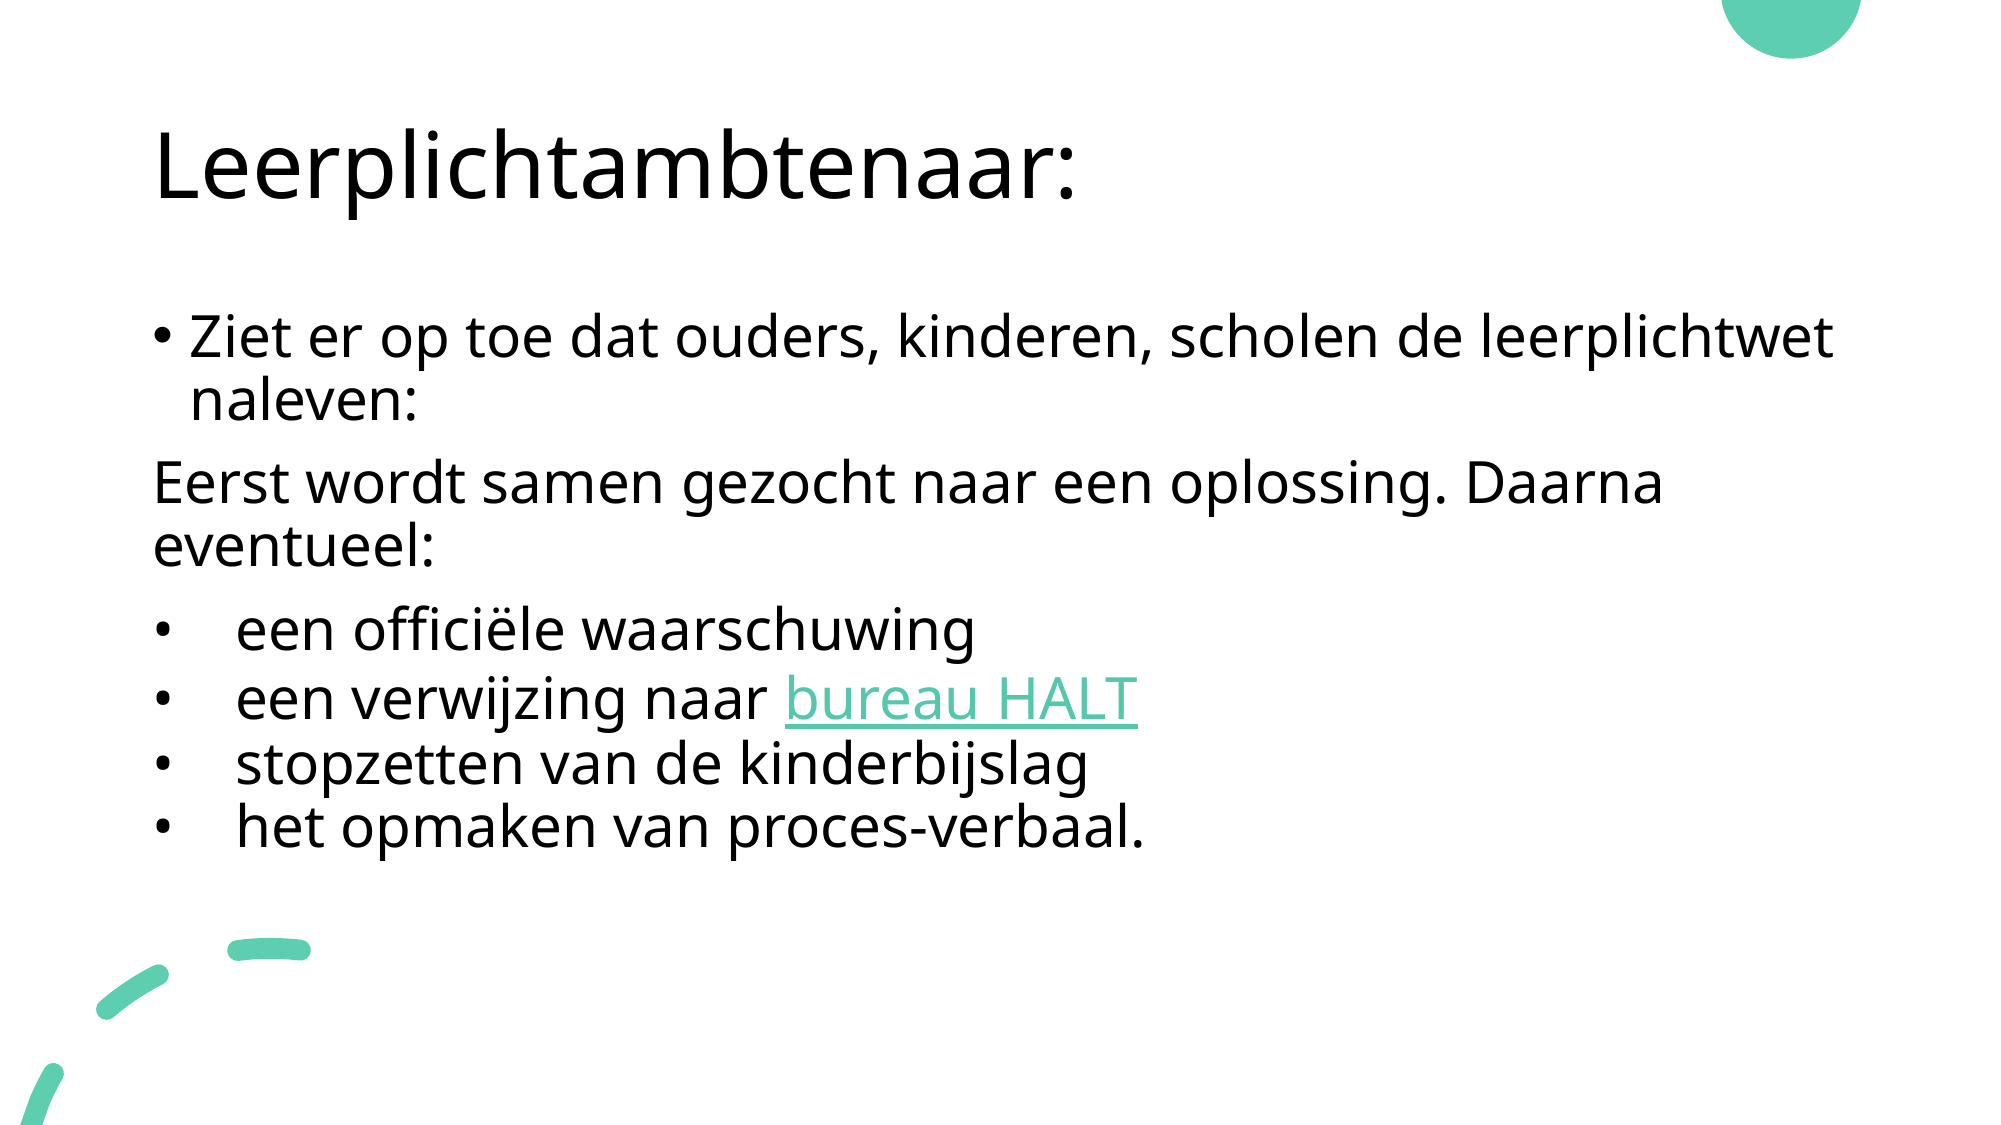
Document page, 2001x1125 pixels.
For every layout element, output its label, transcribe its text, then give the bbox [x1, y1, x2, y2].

title Leerplichtambtenaar: [137, 59, 1863, 278]
list Ziet er op toe dat ouders, kinderen, scholen de leerplichtwet naleven: Eerst wordt samen gezocht naar een oplossing. Daarna eventueel: • een officiële waarschuwing • een verwijzing naar bureau HALT • stopzetten van de kinderbijslag • het opmaken van proces-verbaal. [137, 299, 1863, 933]
